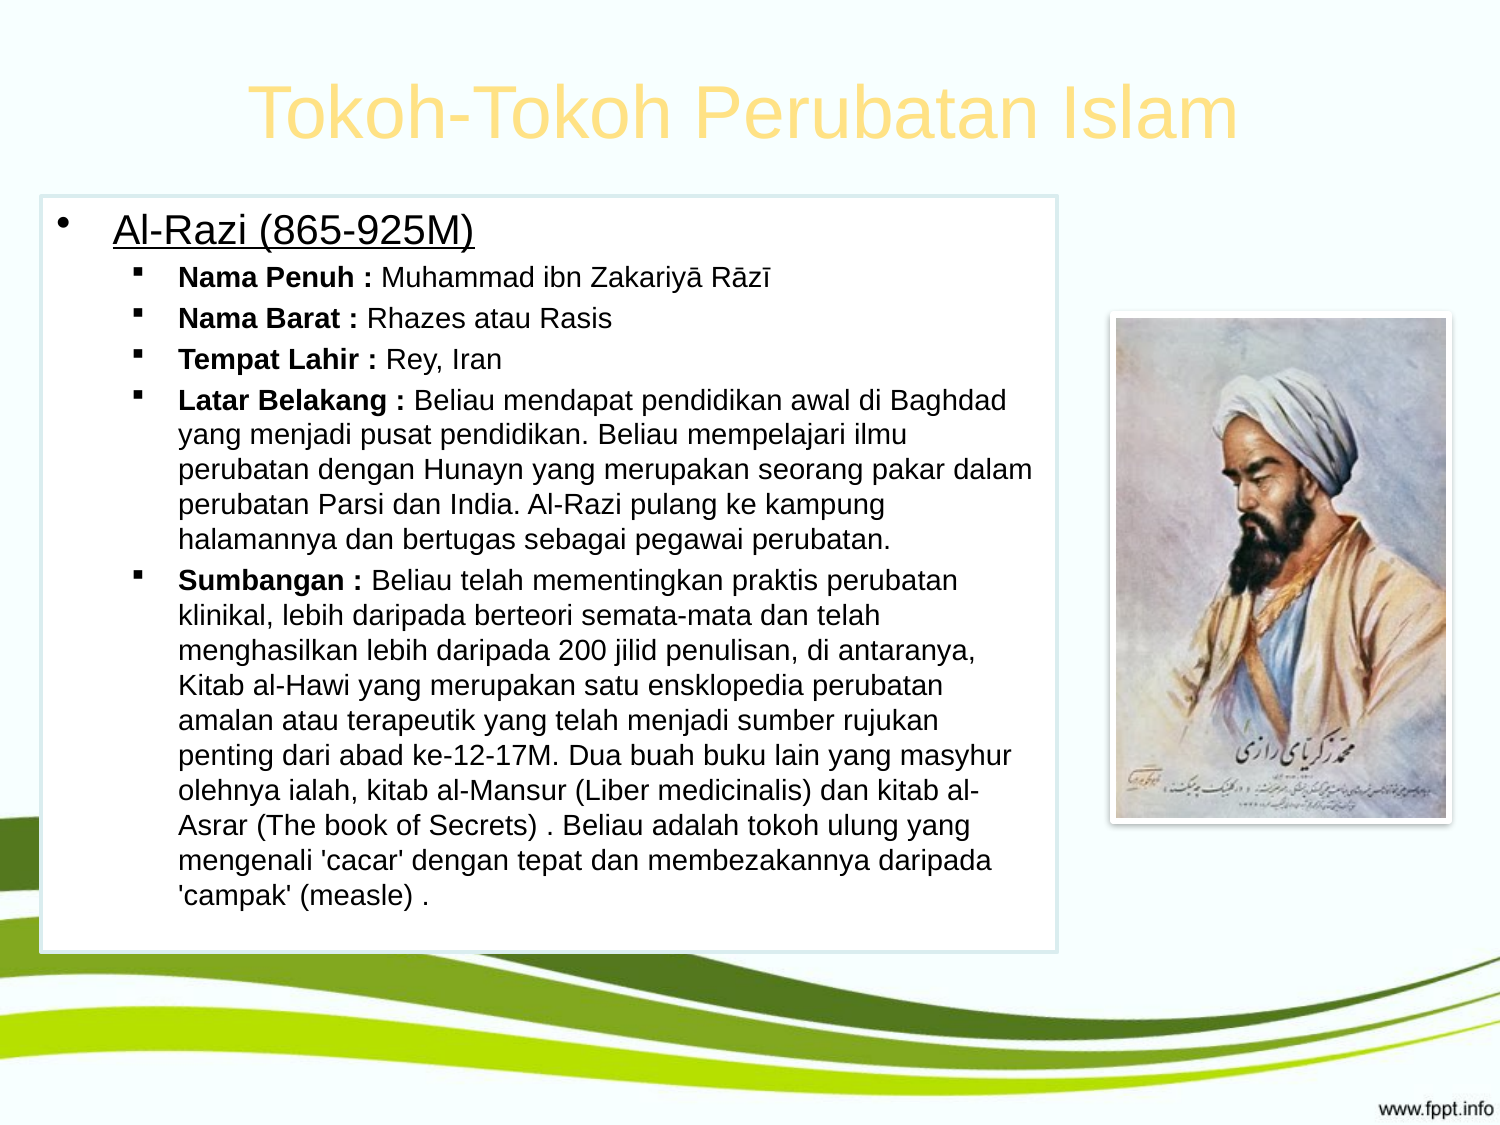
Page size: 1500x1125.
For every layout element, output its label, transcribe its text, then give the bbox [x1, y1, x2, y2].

picture [0, 0, 1500, 1125]
list Al-Razi (865-925M) Nama Penuh : Muhammad ibn Zakariyā Rāzī Nama Barat : Rhazes atau Rasis Tempat Lahir : Rey, Iran Latar Belakang : Beliau mendapat pendidikan awal di Baghdad yang menjadi pusat pendidikan. Beliau mempelajari ilmu perubatan dengan Hunayn yang merupakan seorang pakar dalam perubatan Parsi dan India. Al-Razi pulang ke kampung halamannya dan bertugas sebagai pegawai perubatan. Sumbangan : Beliau telah mementingkan praktis perubatan klinikal, lebih daripada berteori semata-mata dan telah menghasilkan lebih daripada 200 jilid penulisan, di antaranya, Kitab al-Hawi yang merupakan satu ensklopedia perubatan amalan atau terapeutik yang telah menjadi sumber rujukan penting dari abad ke-12-17M. Dua buah buku lain yang masyhur olehnya ialah, kitab al-Mansur (Liber medicinalis) dan kitab al-Asrar (The book of Secrets) . Beliau adalah tokoh ulung yang mengenali 'cacar' dengan tepat dan membezakannya daripada 'campak' (measle) . [39, 194, 1059, 954]
title Tokoh-Tokoh Perubatan Islam [41, 45, 1447, 173]
